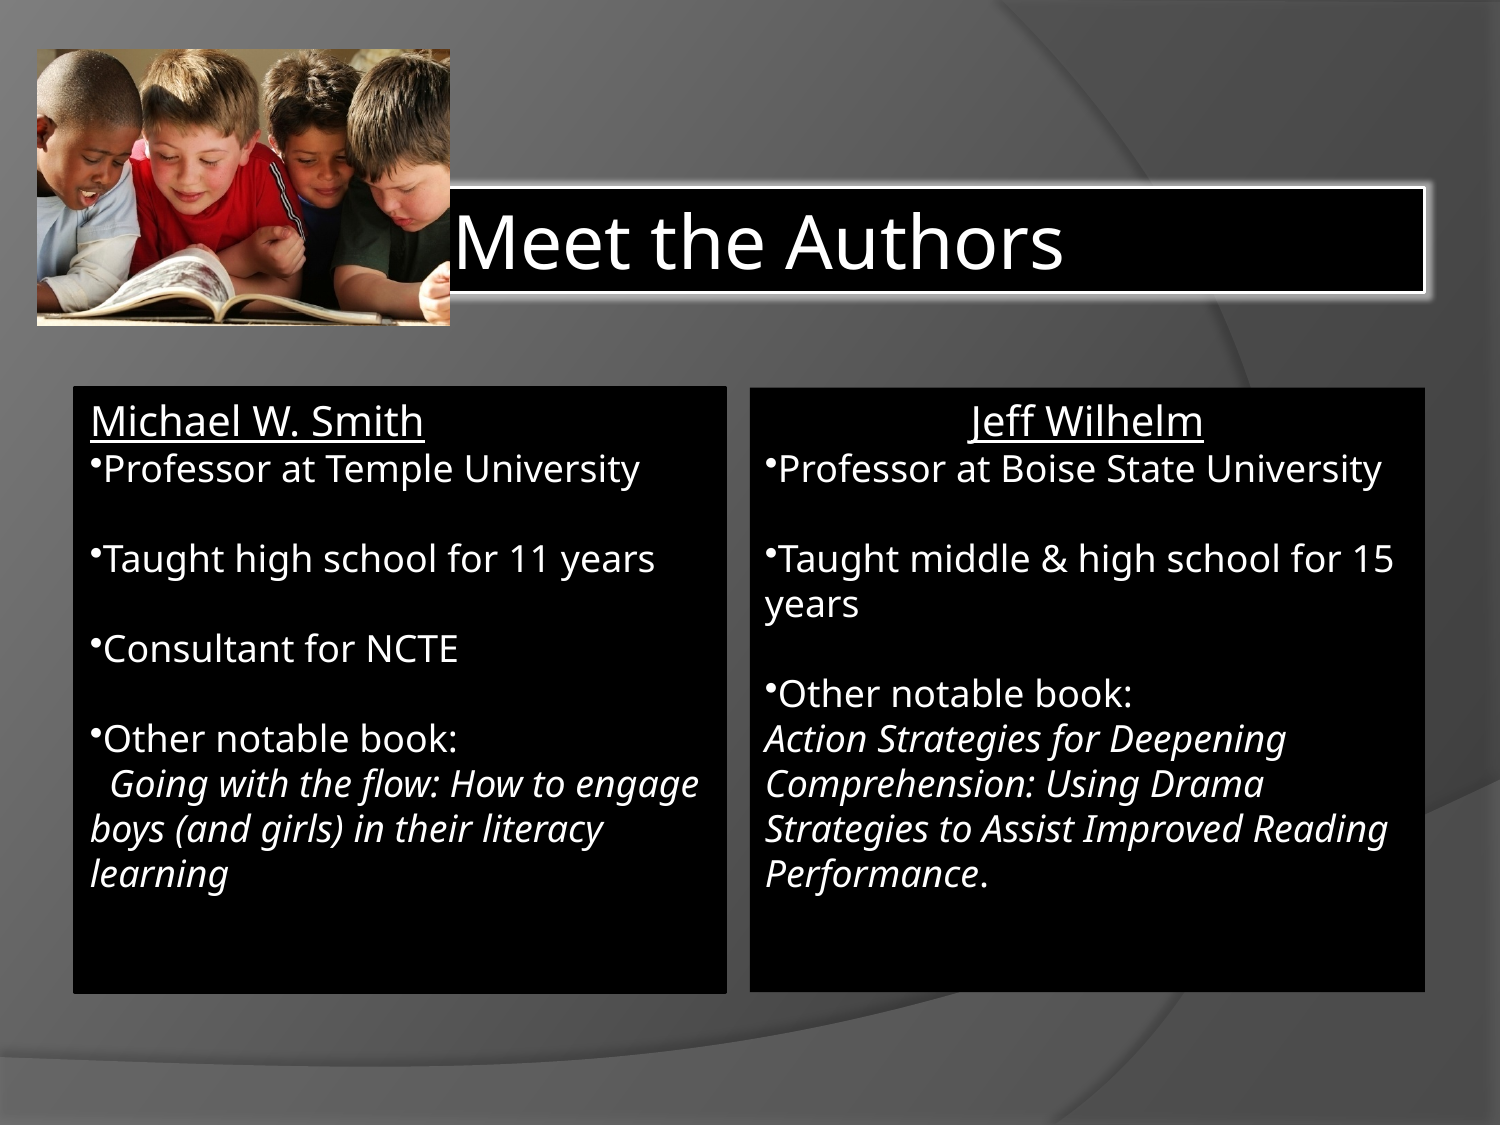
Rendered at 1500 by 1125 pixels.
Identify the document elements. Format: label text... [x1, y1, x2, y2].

text_box Jeff Wilhelm Professor at Boise State University Taught middle & high school for 15 years Other notable book: Action Strategies for Deepening Comprehension: Using Drama Strategies to Assist Improved Reading Performance. [749, 387, 1425, 993]
text_box Michael W. Smith Professor at Temple University Taught high school for 11 years Consultant for NCTE Other notable book: Going with the flow: How to engage boys (and girls) in their literacy learning [73, 386, 727, 994]
text_box Meet the Authors [461, 186, 1426, 294]
picture [37, 49, 451, 326]
